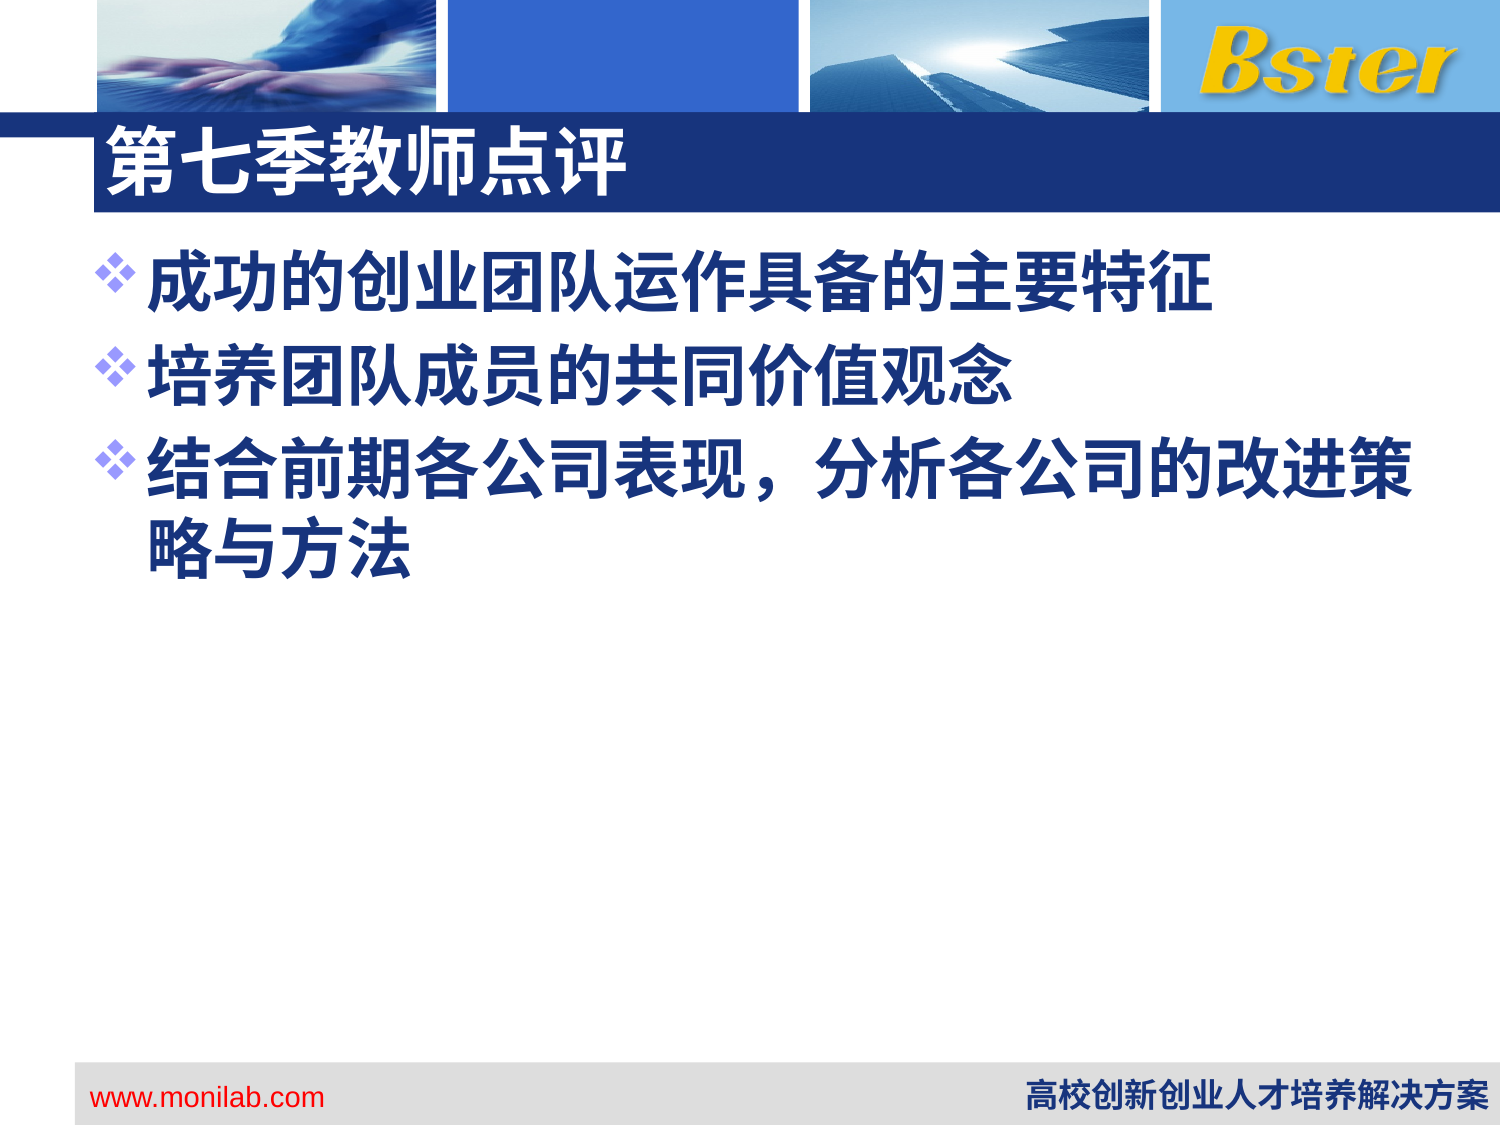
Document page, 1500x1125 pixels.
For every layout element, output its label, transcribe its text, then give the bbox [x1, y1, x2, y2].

picture [97, 0, 437, 112]
list 成功的创业团队运作具备的主要特征 培养团队成员的共同价值观念 结合前期各公司表现，分析各公司的改进策略与方法 [74, 232, 1454, 1034]
title 第七季教师点评 [88, 113, 1369, 206]
picture [810, 0, 1150, 112]
picture [1199, 26, 1458, 94]
